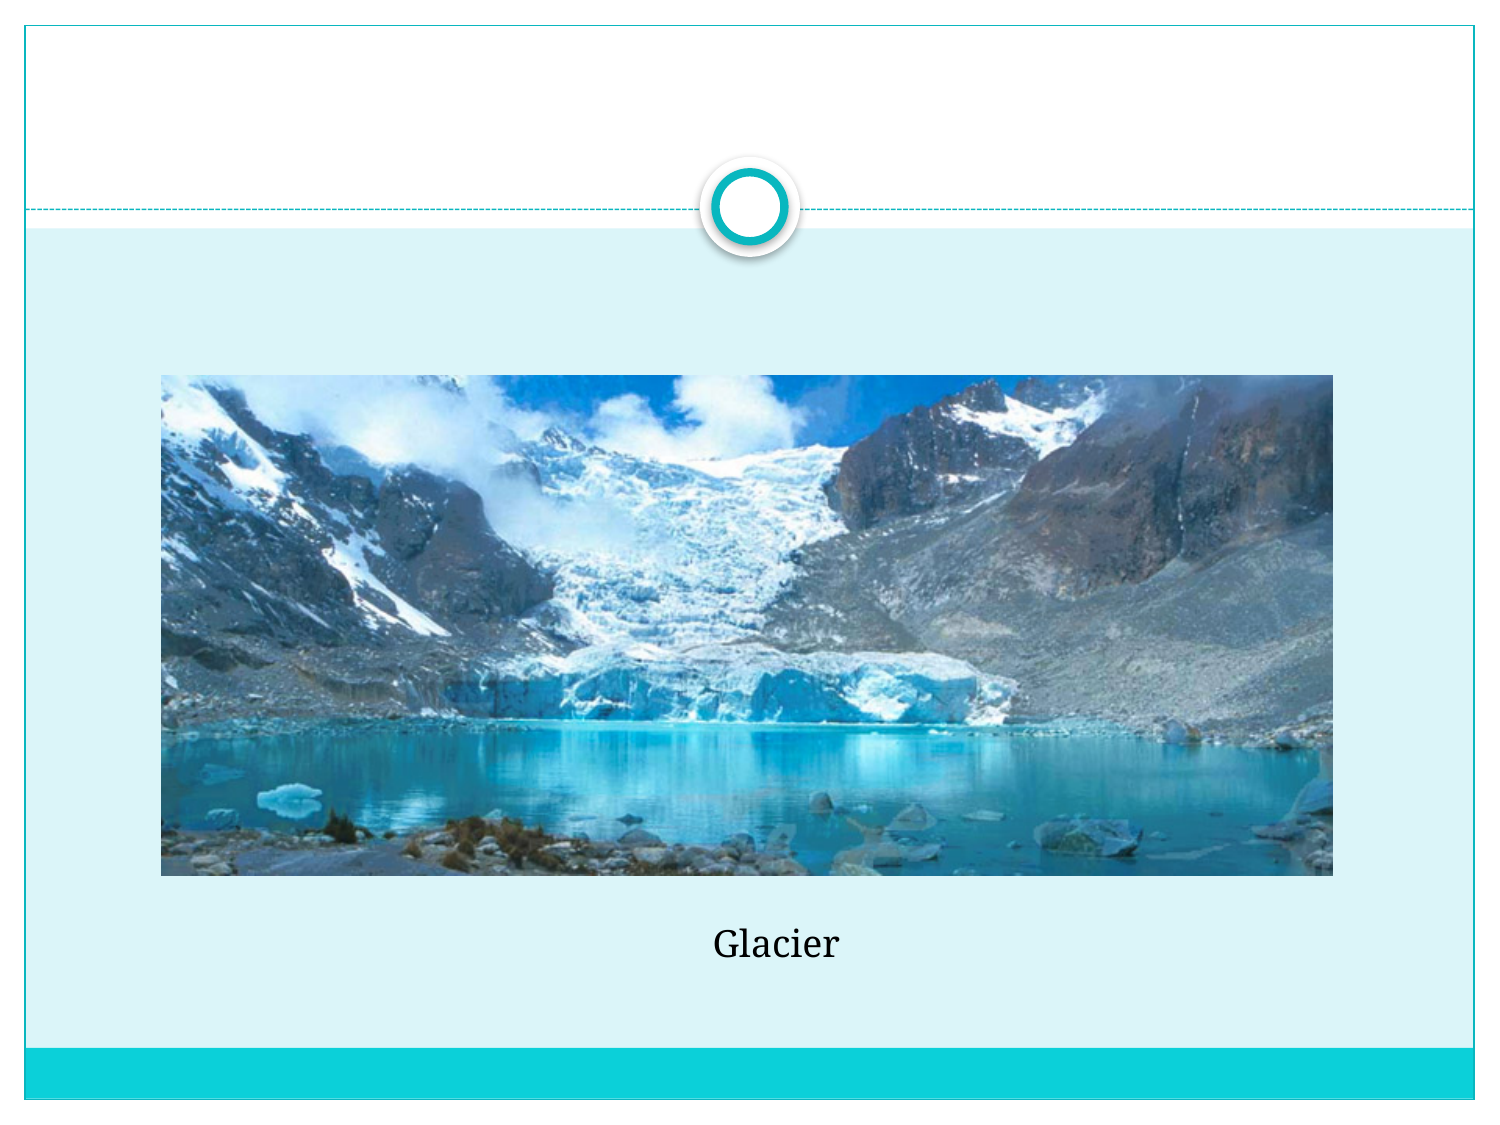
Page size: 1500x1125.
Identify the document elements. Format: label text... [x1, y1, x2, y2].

text_box Glacier [549, 912, 1013, 973]
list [160, 375, 1334, 876]
